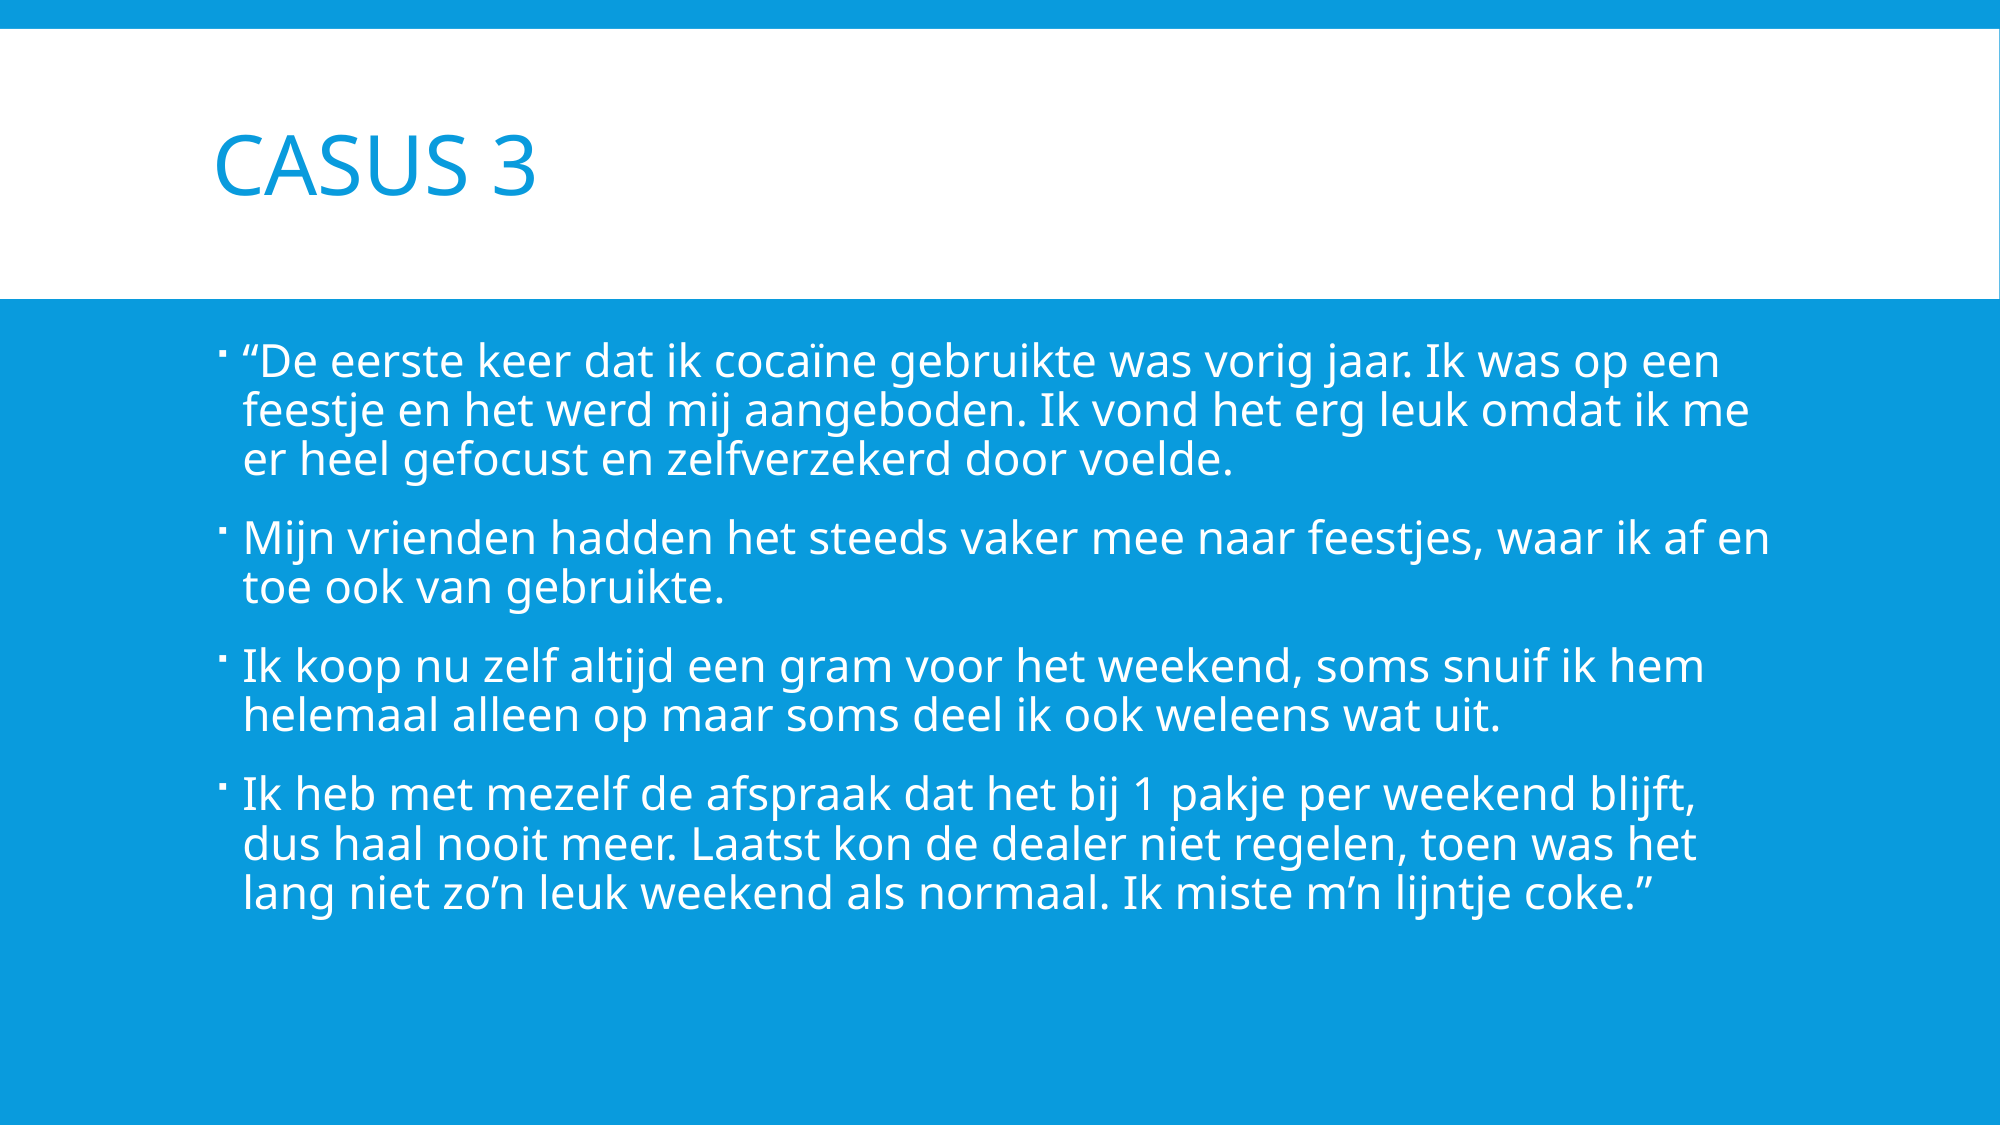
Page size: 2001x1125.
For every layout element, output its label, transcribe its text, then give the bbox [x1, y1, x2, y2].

list “De eerste keer dat ik cocaïne gebruikte was vorig jaar. Ik was op een feestje en het werd mij aangeboden. Ik vond het erg leuk omdat ik me er heel gefocust en zelfverzekerd door voelde. Mijn vrienden hadden het steeds vaker mee naar feestjes, waar ik af en toe ook van gebruikte. Ik koop nu zelf altijd een gram voor het weekend, soms snuif ik hem helemaal alleen op maar soms deel ik ook weleens wat uit. Ik heb met mezelf de afspraak dat het bij 1 pakje per weekend blijft, dus haal nooit meer. Laatst kon de dealer niet regelen, toen was het lang niet zo’n leuk weekend als normaal. Ik miste m’n lijntje coke.” [197, 329, 1803, 1020]
title Casus 3 [197, 46, 1803, 295]
